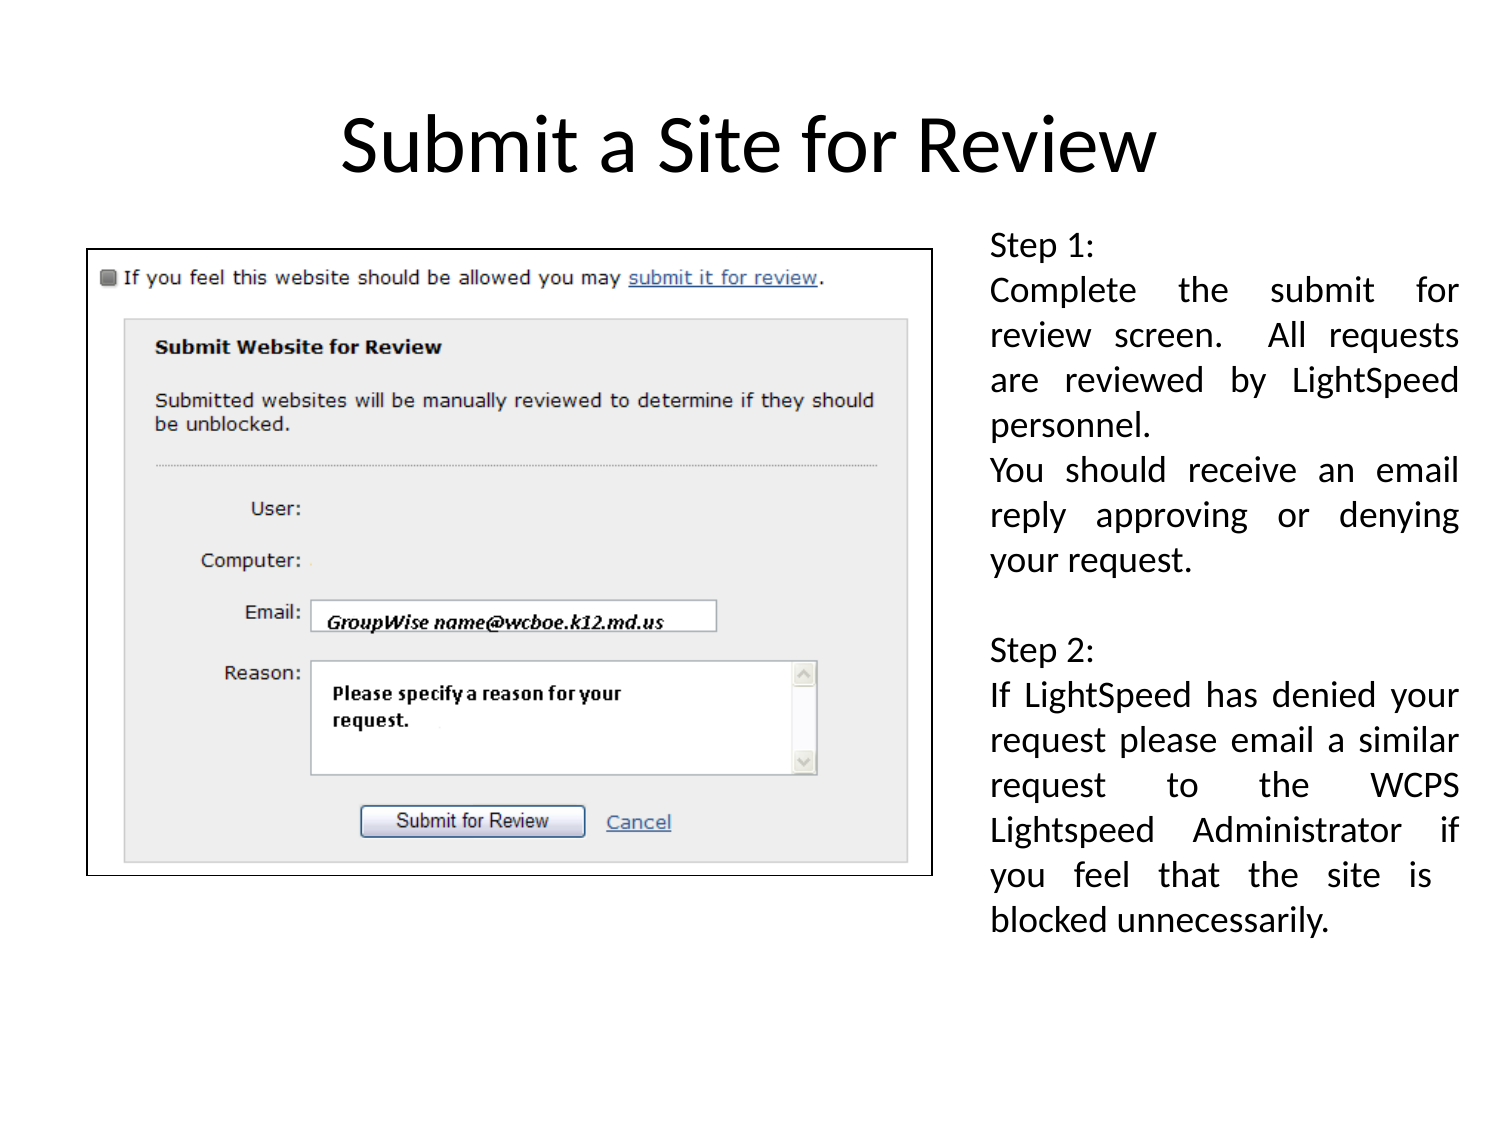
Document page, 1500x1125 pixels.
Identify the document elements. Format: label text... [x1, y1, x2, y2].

title Submit a Site for Review [75, 45, 1425, 233]
picture [87, 249, 932, 876]
text_box Step 1: Complete the submit for review screen. All requests are reviewed by LightSpeed personnel. You should receive an email reply approving or denying your request. Step 2: If LightSpeed has denied your request please email a similar request to the WCPS Lightspeed Administrator if you feel that the site is blocked unnecessarily. [975, 212, 1475, 993]
